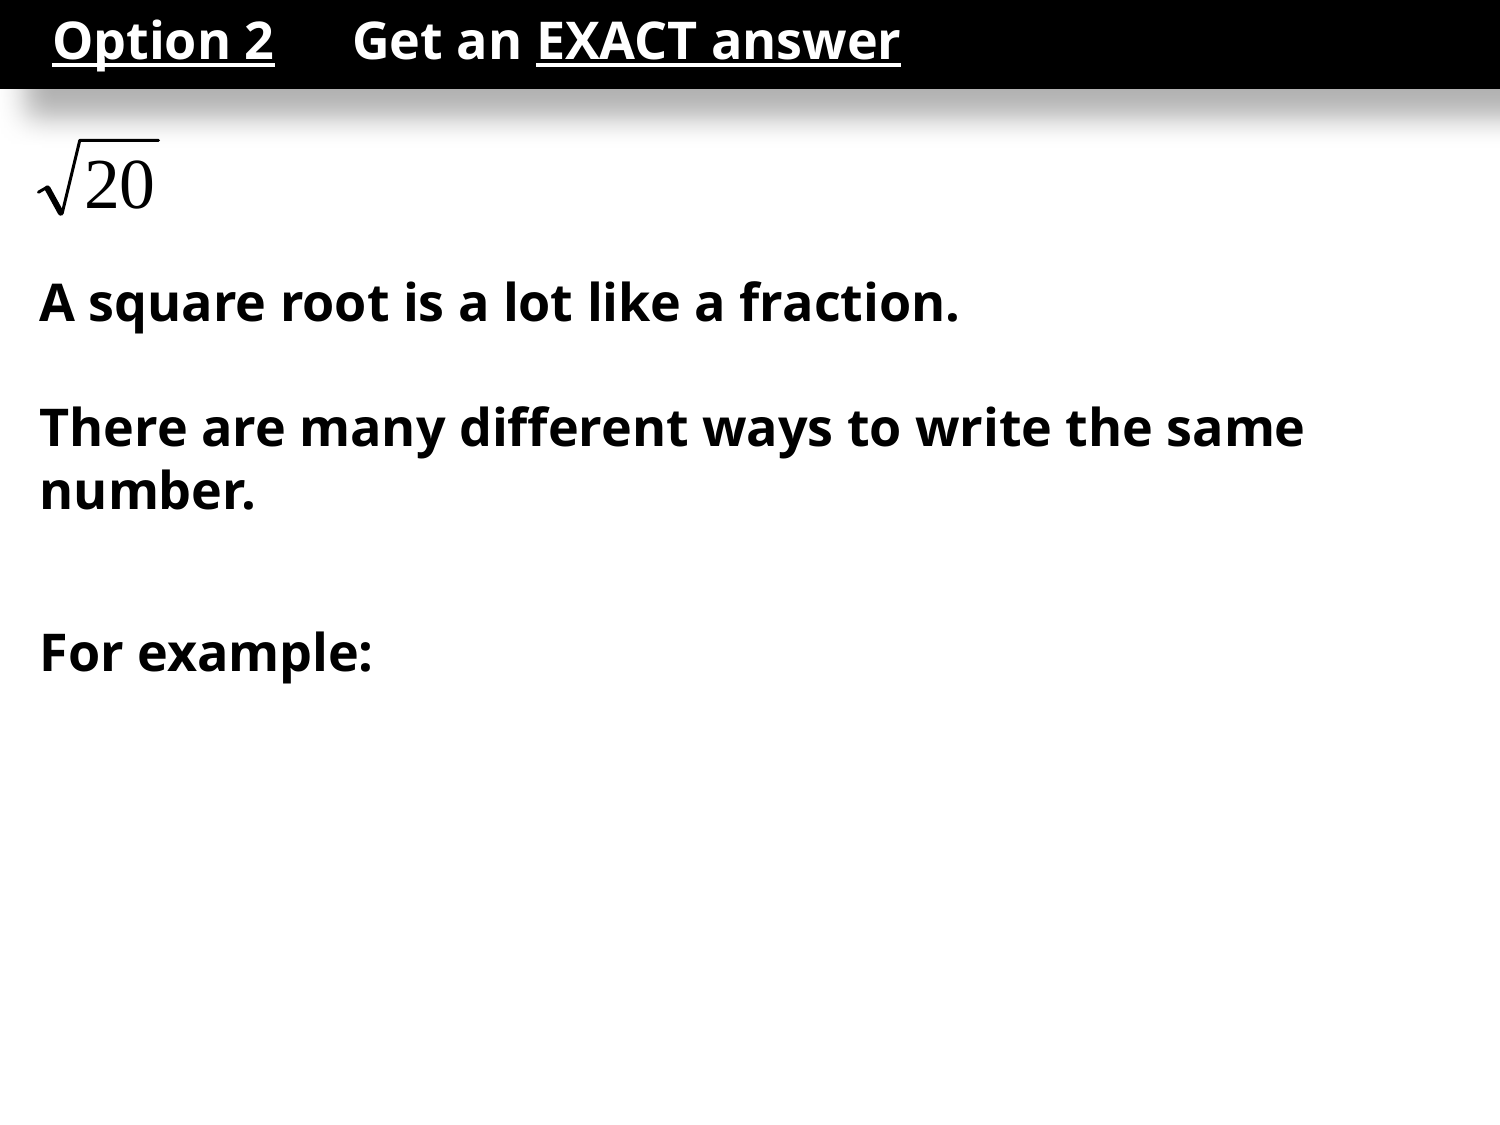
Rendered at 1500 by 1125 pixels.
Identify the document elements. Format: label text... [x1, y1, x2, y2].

text_box A square root is a lot like a fraction. There are many different ways to write the same number. [24, 262, 1463, 528]
text_box [0, 0, 1500, 89]
text_box Option 2 Get an EXACT answer [37, 0, 1475, 78]
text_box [24, 124, 175, 233]
text_box For example: [24, 612, 1463, 690]
